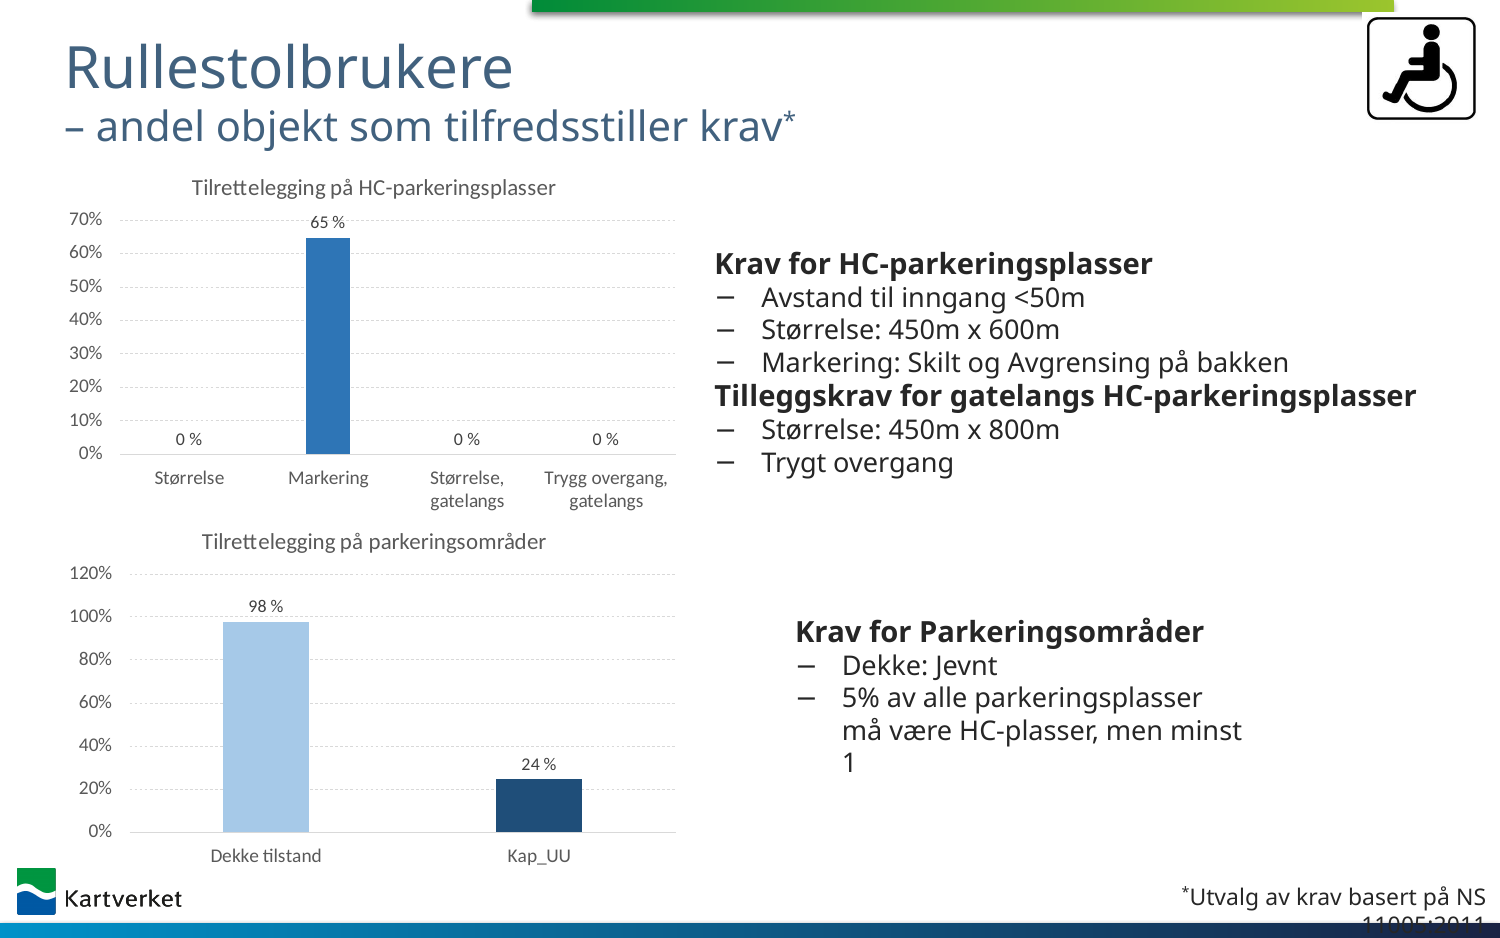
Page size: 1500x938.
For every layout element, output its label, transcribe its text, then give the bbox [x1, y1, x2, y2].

text_box Krav for Parkeringsområder Dekke: Jevnt 5% av alle parkeringsplasser må være HC-plasser, men minst 1 [780, 605, 1261, 786]
text_box Krav for HC-parkeringsplasser Avstand til inngang <50m Størrelse: 450m x 600m Markering: Skilt og Avgrensing på bakken Tilleggskrav for gatelangs HC-parkeringsplasser Størrelse: 450m x 800m Trygt overgang [699, 237, 1433, 485]
picture [62, 520, 687, 874]
picture [62, 166, 687, 519]
picture [1362, 12, 1481, 126]
text_box Rullestolbrukere – andel objekt som tilfredsstiller krav* [49, 25, 1431, 158]
text_box *Utvalg av krav basert på NS 11005:2011 [1068, 873, 1500, 938]
